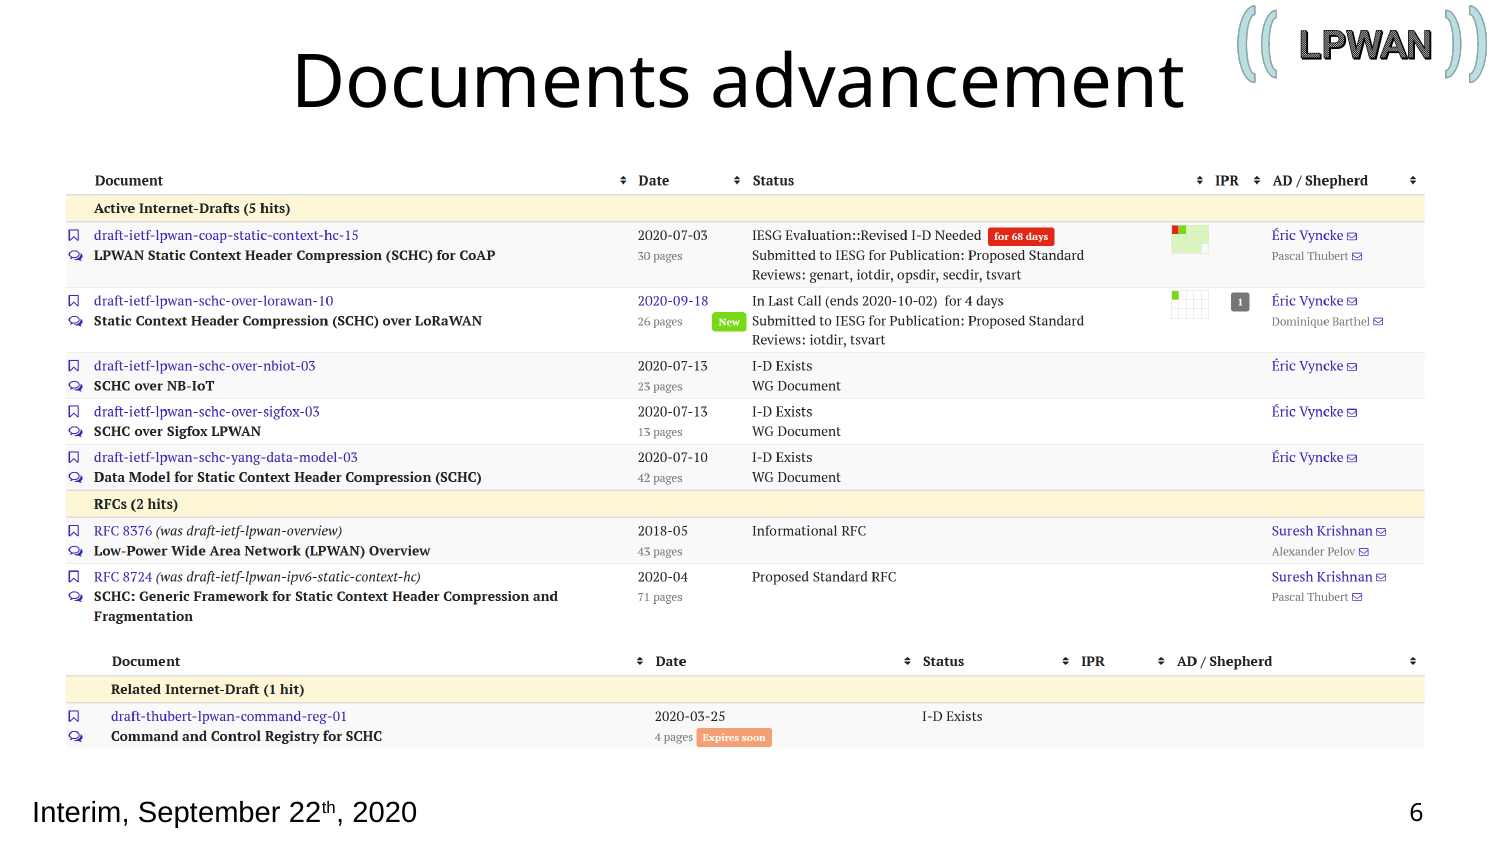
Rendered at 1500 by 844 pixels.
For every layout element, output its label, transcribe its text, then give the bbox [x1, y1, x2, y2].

picture [54, 163, 1425, 761]
picture [1237, 5, 1487, 83]
title Documents advancement [63, 25, 1414, 130]
slide_number 6 [1358, 791, 1439, 837]
